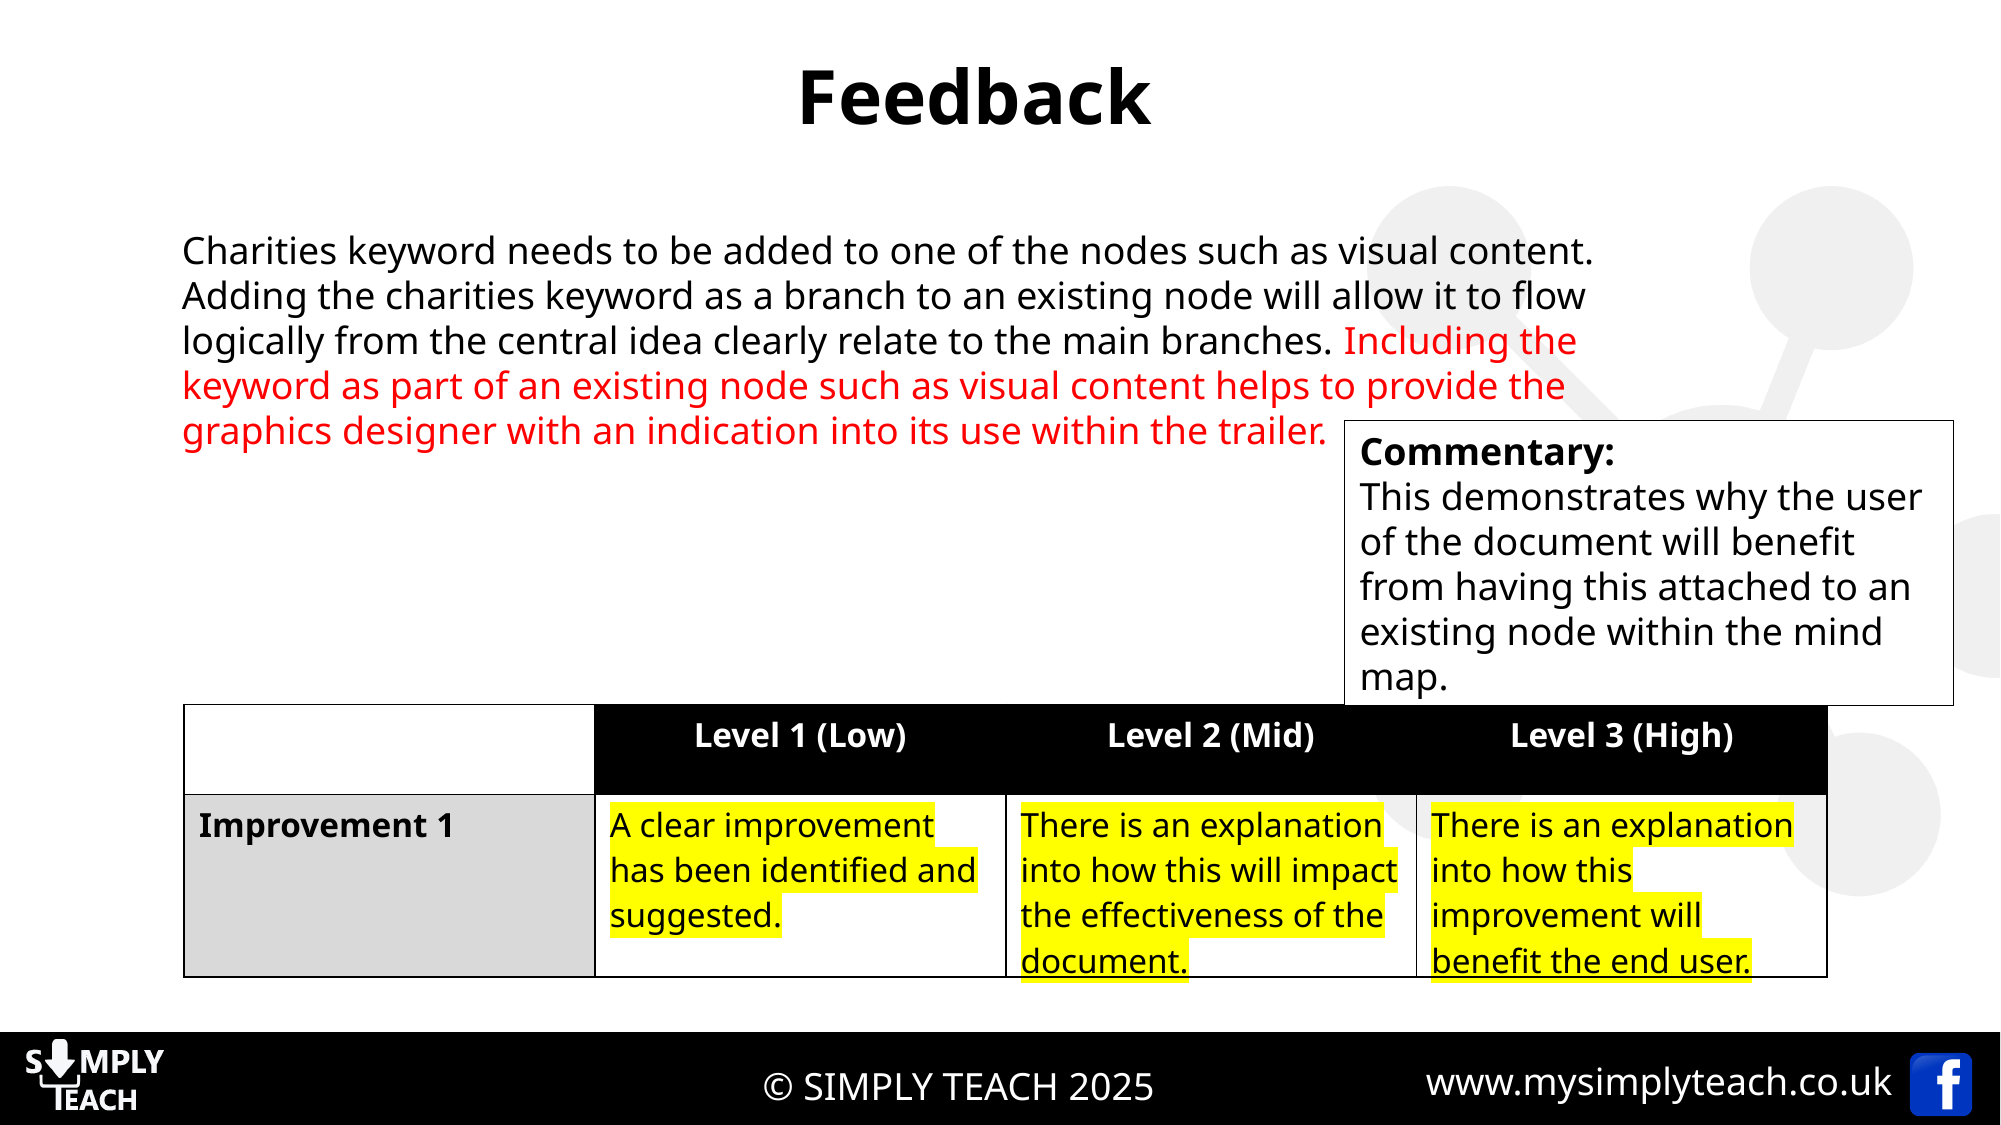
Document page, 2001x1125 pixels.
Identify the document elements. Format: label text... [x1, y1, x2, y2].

table_cell A clear improvement has been identified and suggested. [596, 795, 1005, 976]
text_box Charities keyword needs to be added to one of the nodes such as visual content. Adding the charities keyword as a branch to an existing node will allow it to flow logically from the central idea clearly relate to the main branches. Including the keyword as part of an existing node such as visual content helps to provide the graphics designer with an indication into its use within the trailer. [167, 219, 1725, 460]
picture [1907, 1050, 1975, 1119]
table_cell There is an explanation into how this improvement will benefit the end user. [1417, 795, 1826, 976]
picture [15, 1033, 182, 1122]
table_cell There is an explanation into how this will impact the effectiveness of the document. [1007, 795, 1416, 976]
table_header Level 2 (Mid) [1007, 705, 1416, 794]
table_header Level 3 (High) [1417, 706, 1826, 794]
table_header [185, 705, 594, 794]
text_box Feedback [184, 42, 1765, 147]
text_box Commentary: This demonstrates why the user of the document will benefit from having this attached to an existing node within the mind map. [1344, 420, 1954, 706]
table_header Level 1 (Low) [596, 705, 1005, 794]
table_cell Improvement 1 [185, 795, 594, 976]
